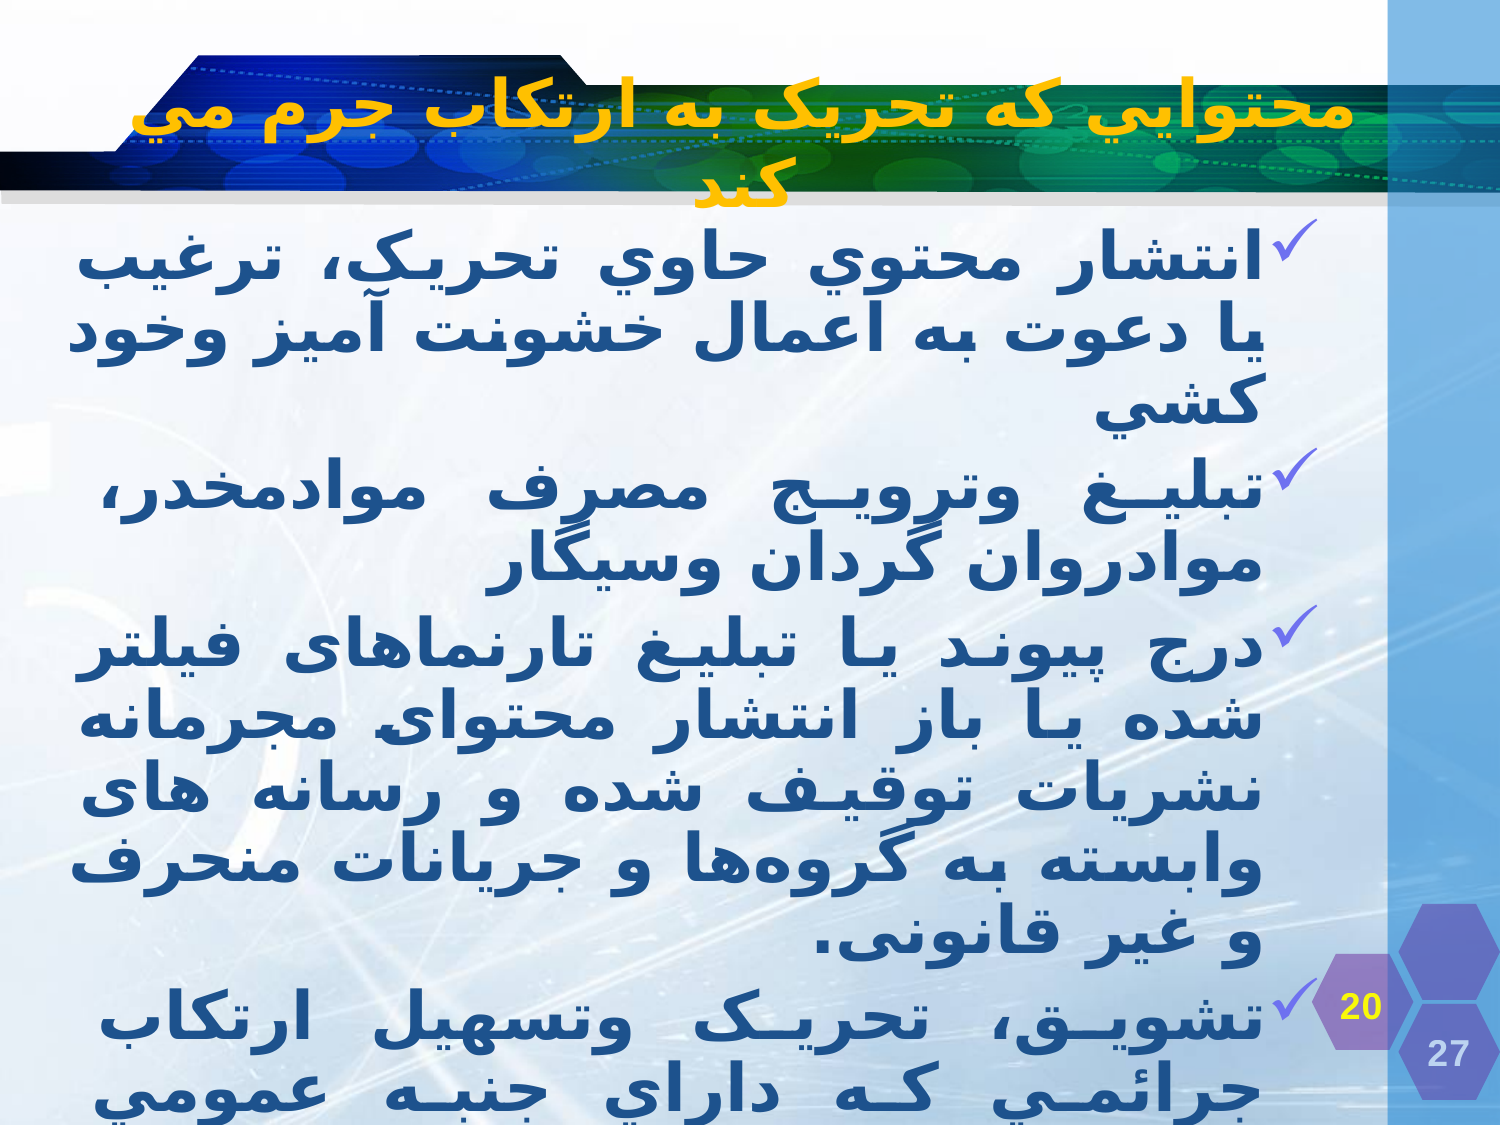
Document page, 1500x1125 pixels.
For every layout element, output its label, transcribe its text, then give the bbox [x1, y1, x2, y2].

text_box 27 [1412, 1021, 1488, 1082]
title محتوايي که تحريک به ارتکاب جرم مي کند [99, 95, 1388, 188]
text_box 20 [1324, 974, 1400, 1035]
picture [0, 0, 1500, 1125]
list انتشار محتوي حاوي تحريک، ترغيب يا دعوت به اعمال خشونت آميز وخود کشي تبليغ وترويج مصرف موادمخدر، موادروان گردان وسيگار درج پیوند یا تبلیغ تارنماهای فیلتر شده یا باز انتشار محتوای مجرمانه نشریات توقیف شده و رسانه های وابسته به گروه‌ها و جریانات منحرف و غیر قانونی. تشويق، تحريک وتسهيل ارتكاب جرائمي كه داراي جنبه عمومي هستند از قبيل اخلال در نظم ،‌تخريب اموال عمومي ، ارتشاء اختلاس ،كلاهبرداري ، قاچاق موادمخدر، قاچاق مشروبات الكلي وغيره. تبليغ و ترويج اسراف و تبذير فروش، تبلیغ، توزیع و آموزش استفاده از تجهیزات دریافت از ماهواره [50, 214, 1338, 1058]
